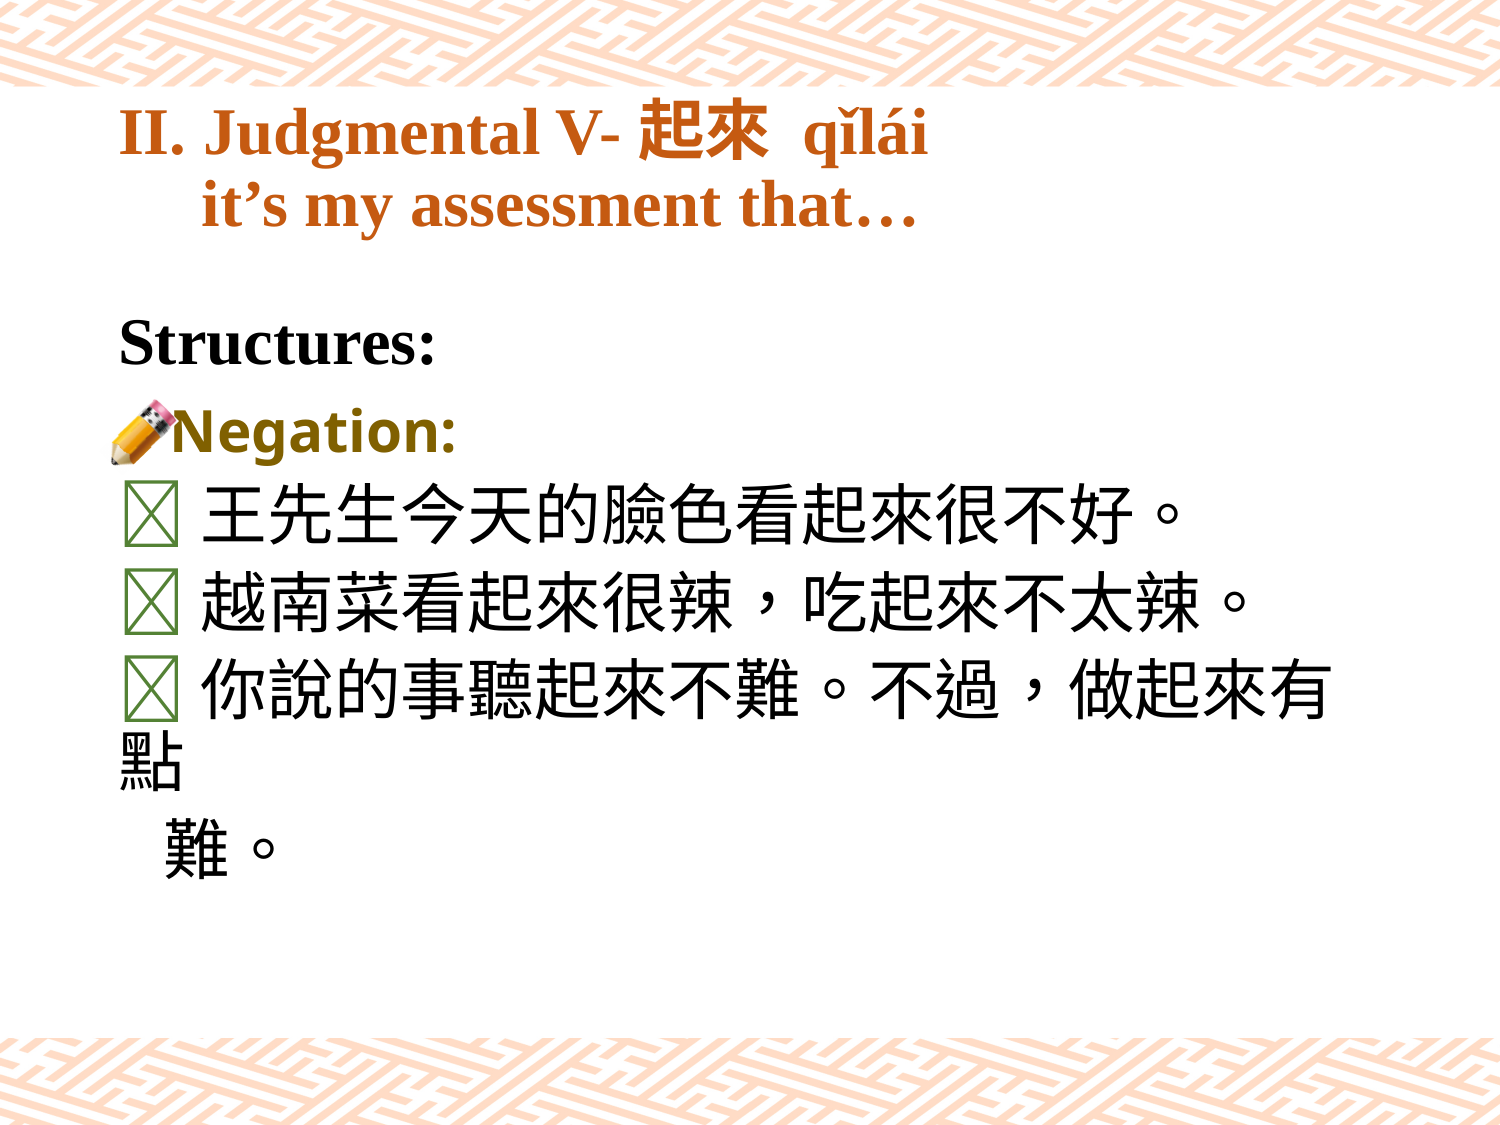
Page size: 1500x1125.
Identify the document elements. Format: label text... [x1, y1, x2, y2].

title II. Judgmental V-起來 qǐlái it’s my assessment that… [103, 59, 1397, 278]
list Structures: Negation: 王先生今天的臉色看起來很不好。 越南菜看起來很辣，吃起來不太辣。 你說的事聽起來不難。不過，做起來有點 難。 [103, 299, 1397, 1014]
picture [0, 0, 1500, 1125]
